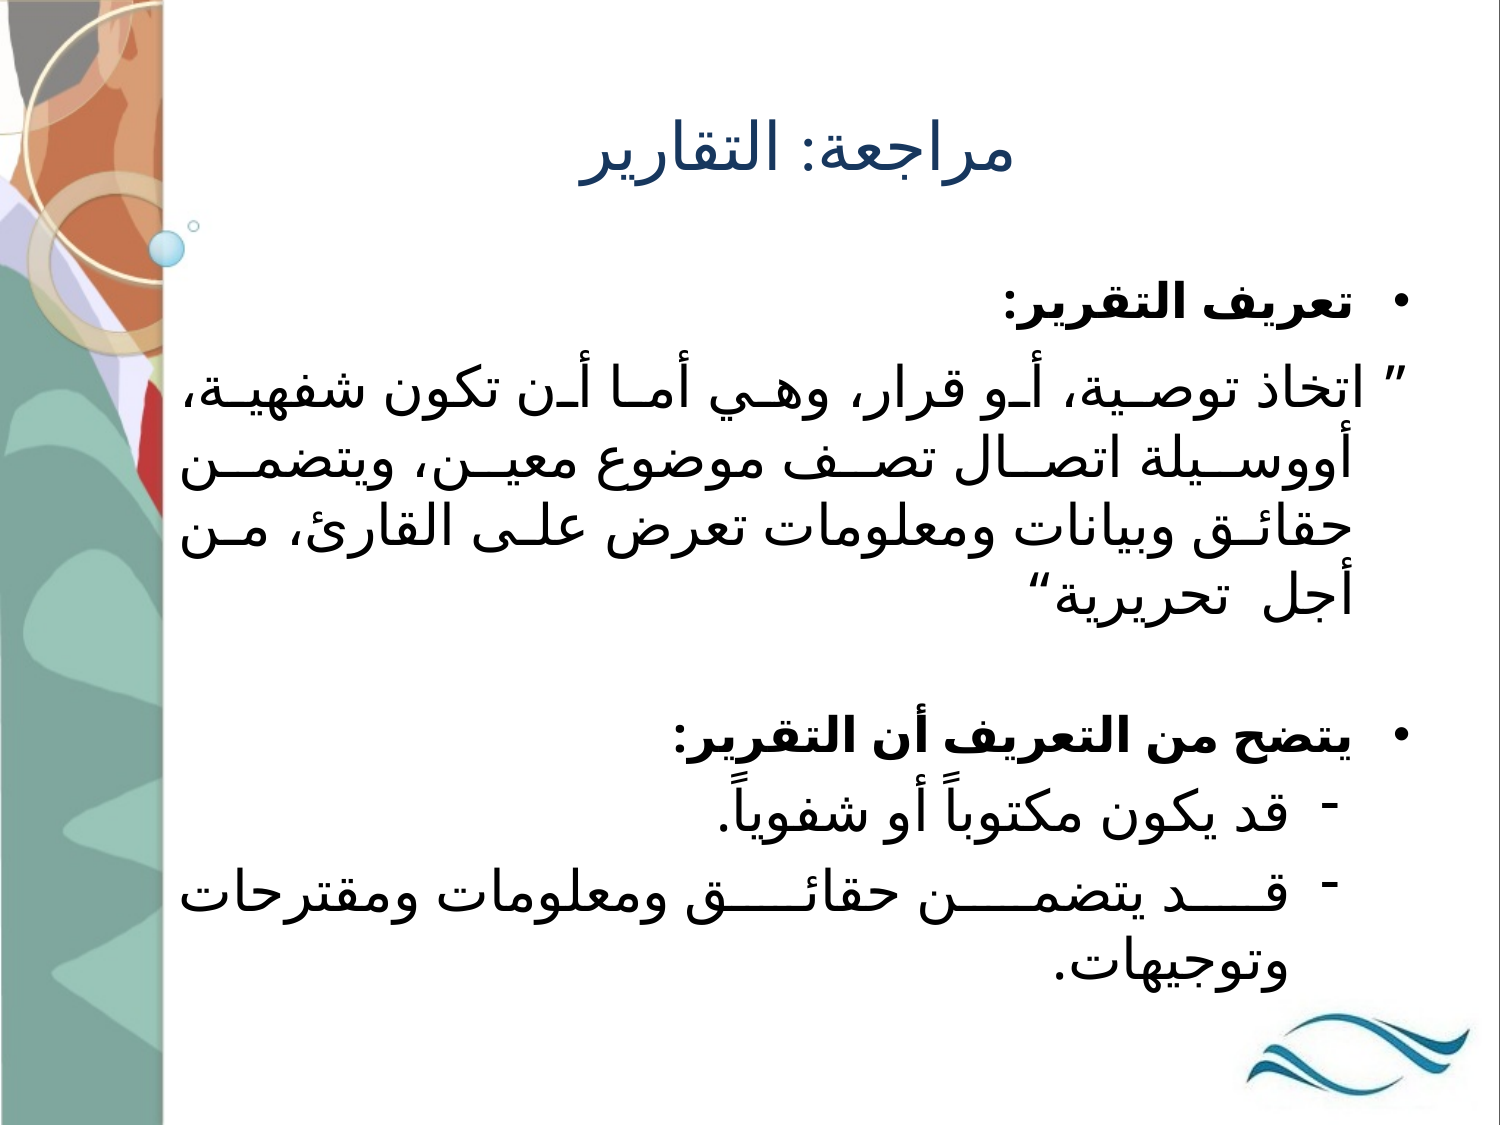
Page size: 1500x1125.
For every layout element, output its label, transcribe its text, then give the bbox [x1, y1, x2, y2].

list تعريف التقرير: ” اتخاذ توصية، أو قرار، وهي أما أن تكون شفهية، أووسيلة اتصال تصف موضوع معين، ويتضمن حقائق وبيانات ومعلومات تعرض على القارئ، من أجل تحريرية“ يتضح من التعريف أن التقرير: قد يكون مكتوباً أو شفوياً. قد يتضمن حقائق ومعلومات ومقترحات وتوجيهات. [164, 262, 1425, 1005]
text_box مراجعة: التقارير [174, 50, 1425, 238]
picture [0, 0, 1500, 1125]
